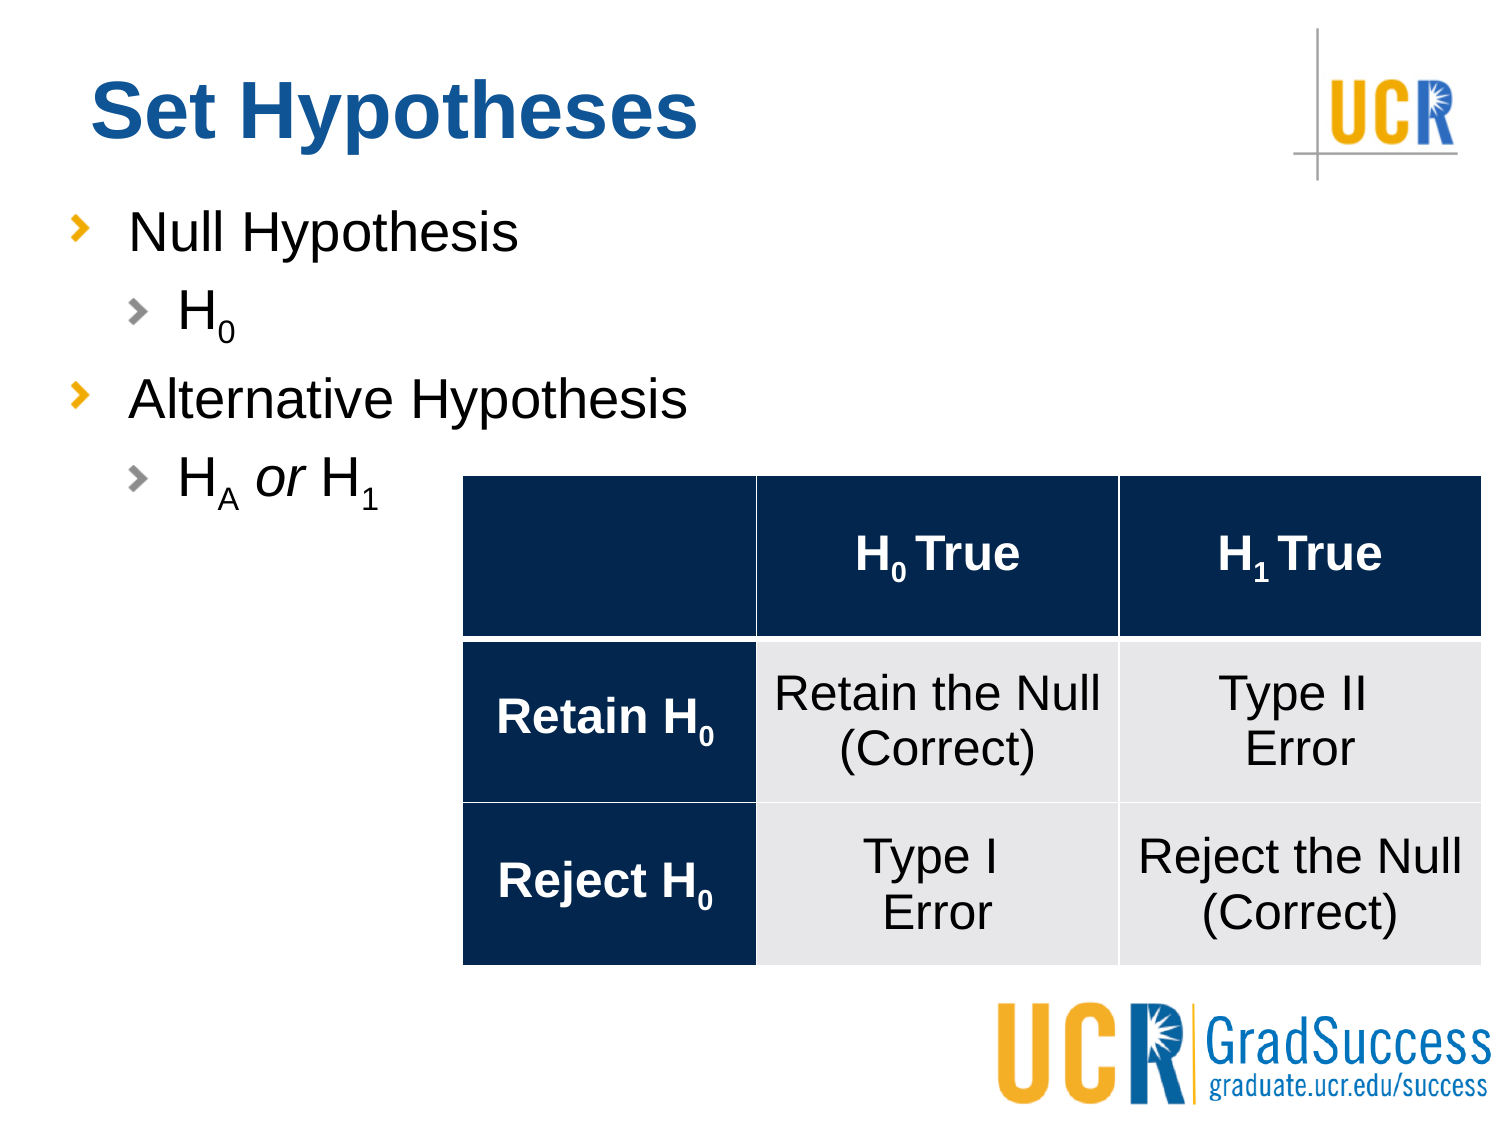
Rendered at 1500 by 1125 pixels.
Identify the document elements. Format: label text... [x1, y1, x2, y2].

picture [128, 465, 151, 493]
picture [71, 214, 93, 243]
picture [1282, 0, 1500, 196]
list Null Hypothesis H0 Alternative Hypothesis HA or H1 [0, 187, 1240, 868]
picture [71, 381, 93, 410]
table_cell Retain H0 [463, 642, 756, 802]
table_cell Reject the Null (Correct) [1120, 803, 1481, 965]
table_header H1 True [1120, 476, 1481, 636]
title Set Hypotheses [75, 37, 1300, 163]
picture [128, 298, 151, 326]
table_header [463, 476, 756, 636]
table_cell Type II Error [1120, 642, 1481, 802]
table_cell Retain the Null (Correct) [757, 642, 1118, 802]
table_cell Reject H0 [463, 803, 756, 965]
table_cell Type I Error [757, 803, 1118, 965]
table_header H0 True [757, 476, 1118, 636]
